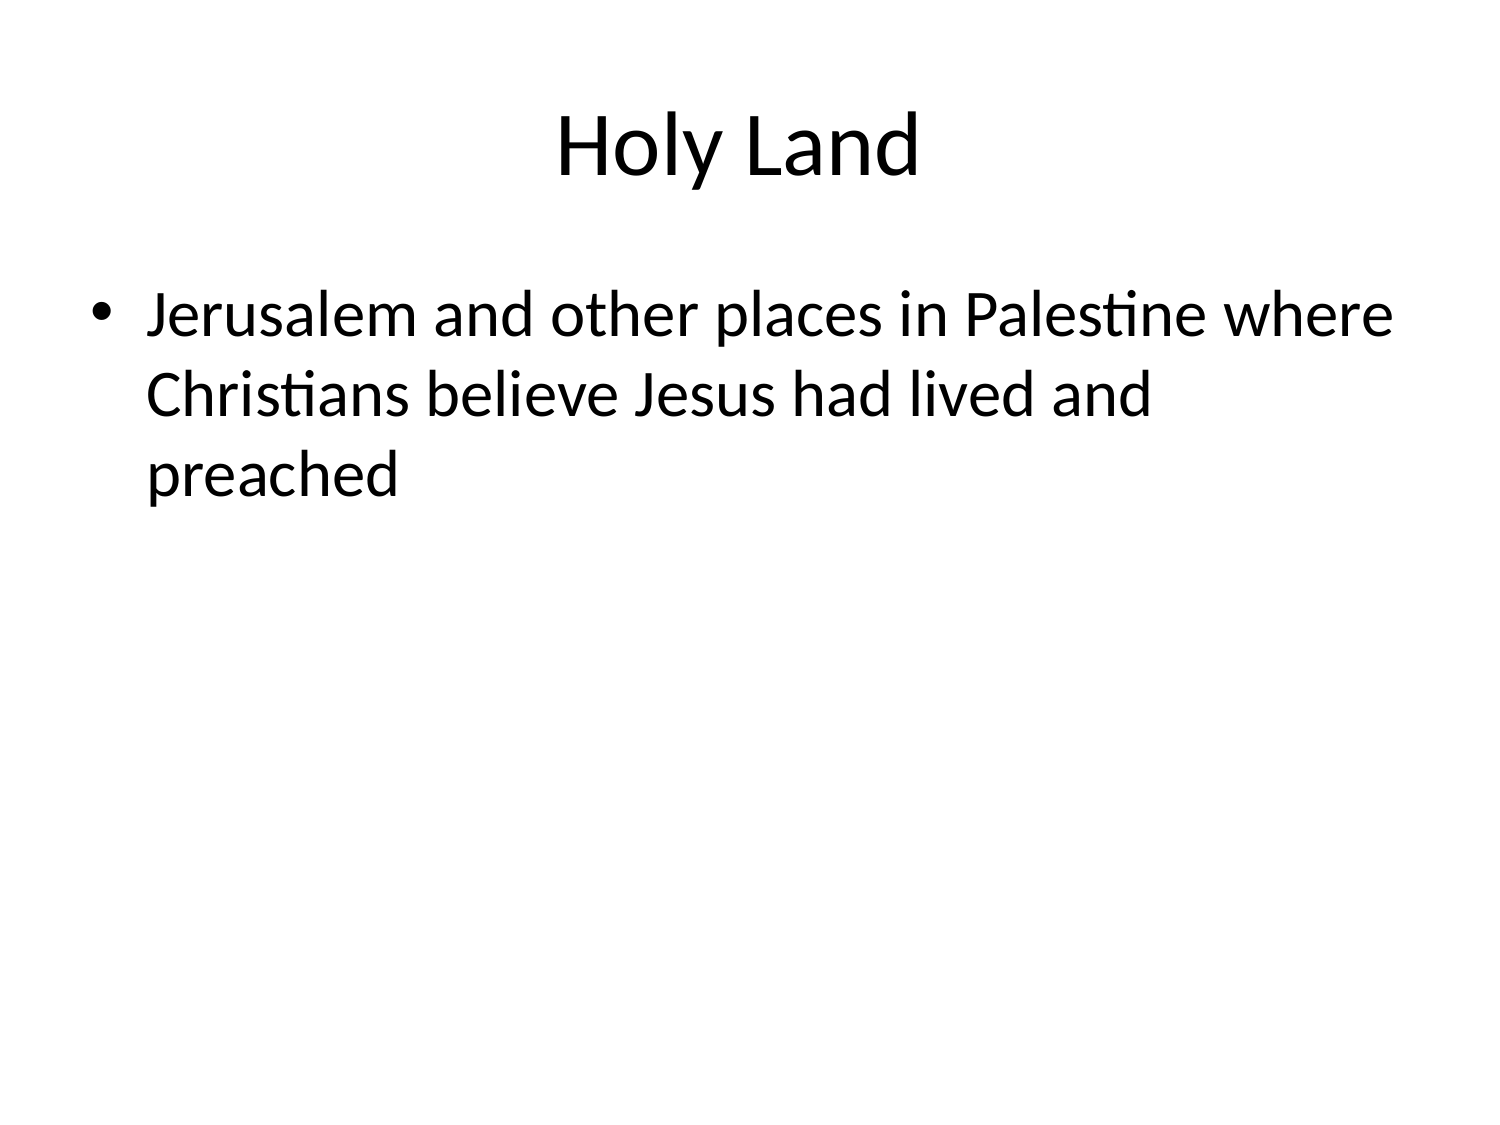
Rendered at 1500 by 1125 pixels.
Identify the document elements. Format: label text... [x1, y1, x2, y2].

title Holy Land [75, 45, 1425, 233]
list Jerusalem and other places in Palestine where Christians believe Jesus had lived and preached [75, 262, 1425, 1005]
